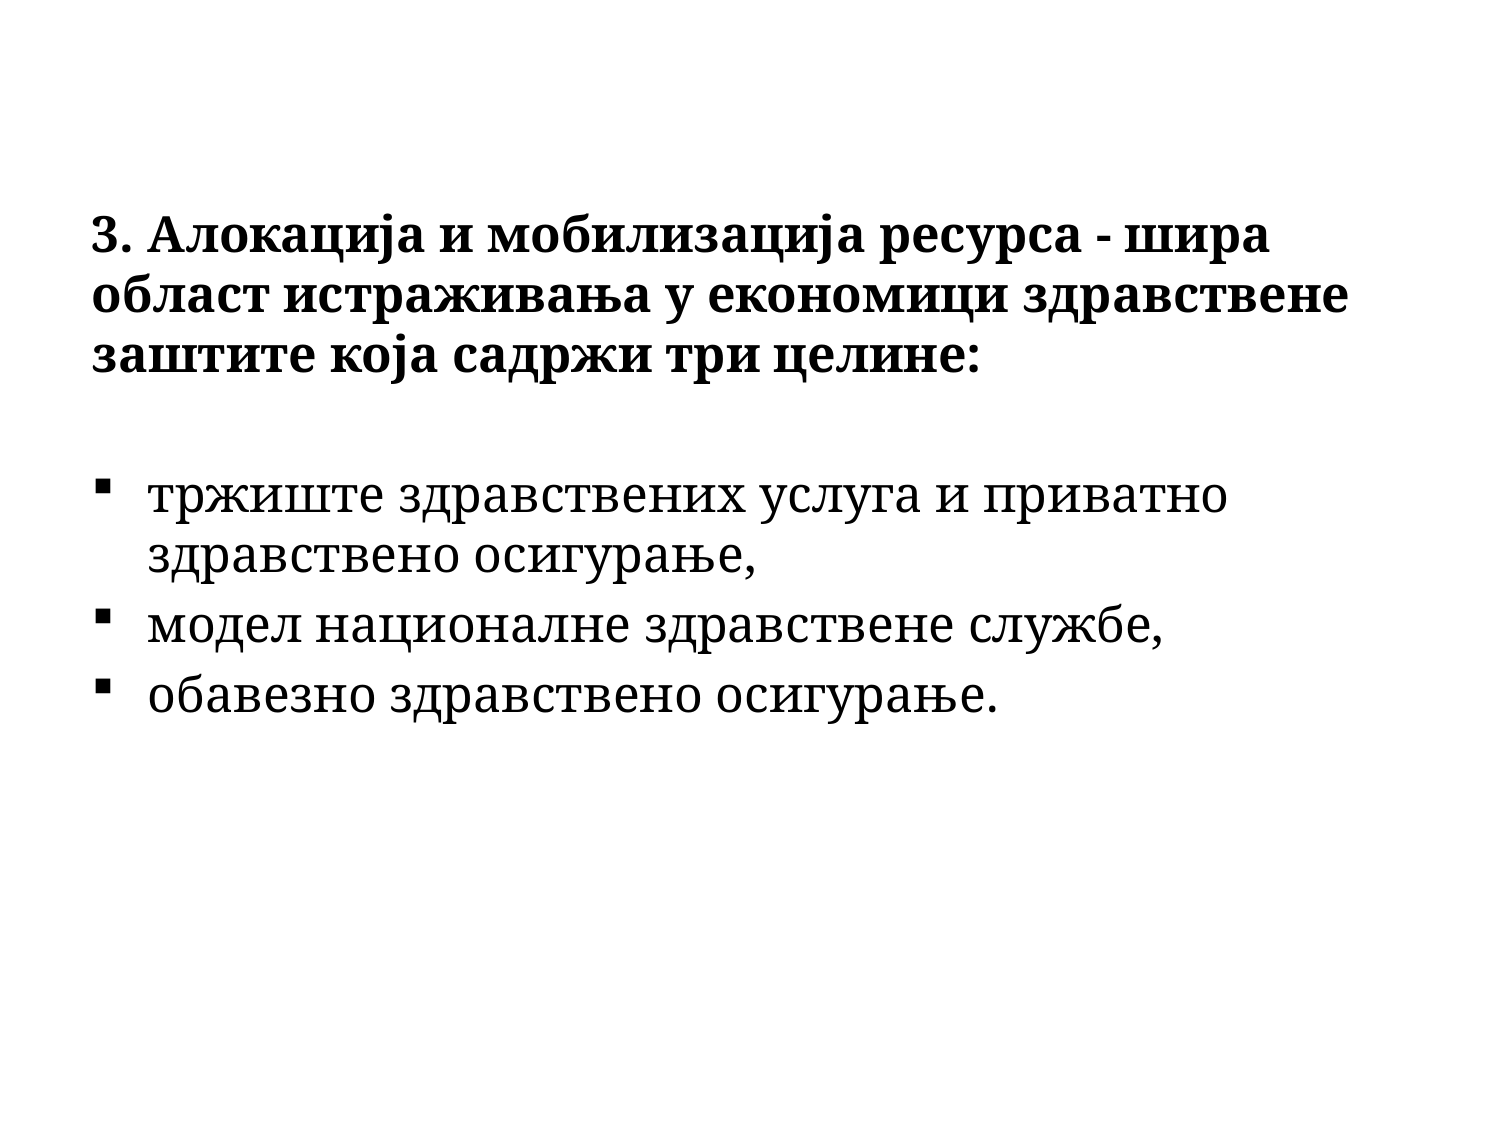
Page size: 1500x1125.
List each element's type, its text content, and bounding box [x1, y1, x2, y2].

list 3. Алокација и мобилизација ресурса - шира област истраживања у економици здравствене заштите која садржи три целине: тржиште здравствених услуга и приватно здравствено осигурање, модел националне здравствене службе, обавезно здравствено осигурање. [76, 125, 1427, 868]
